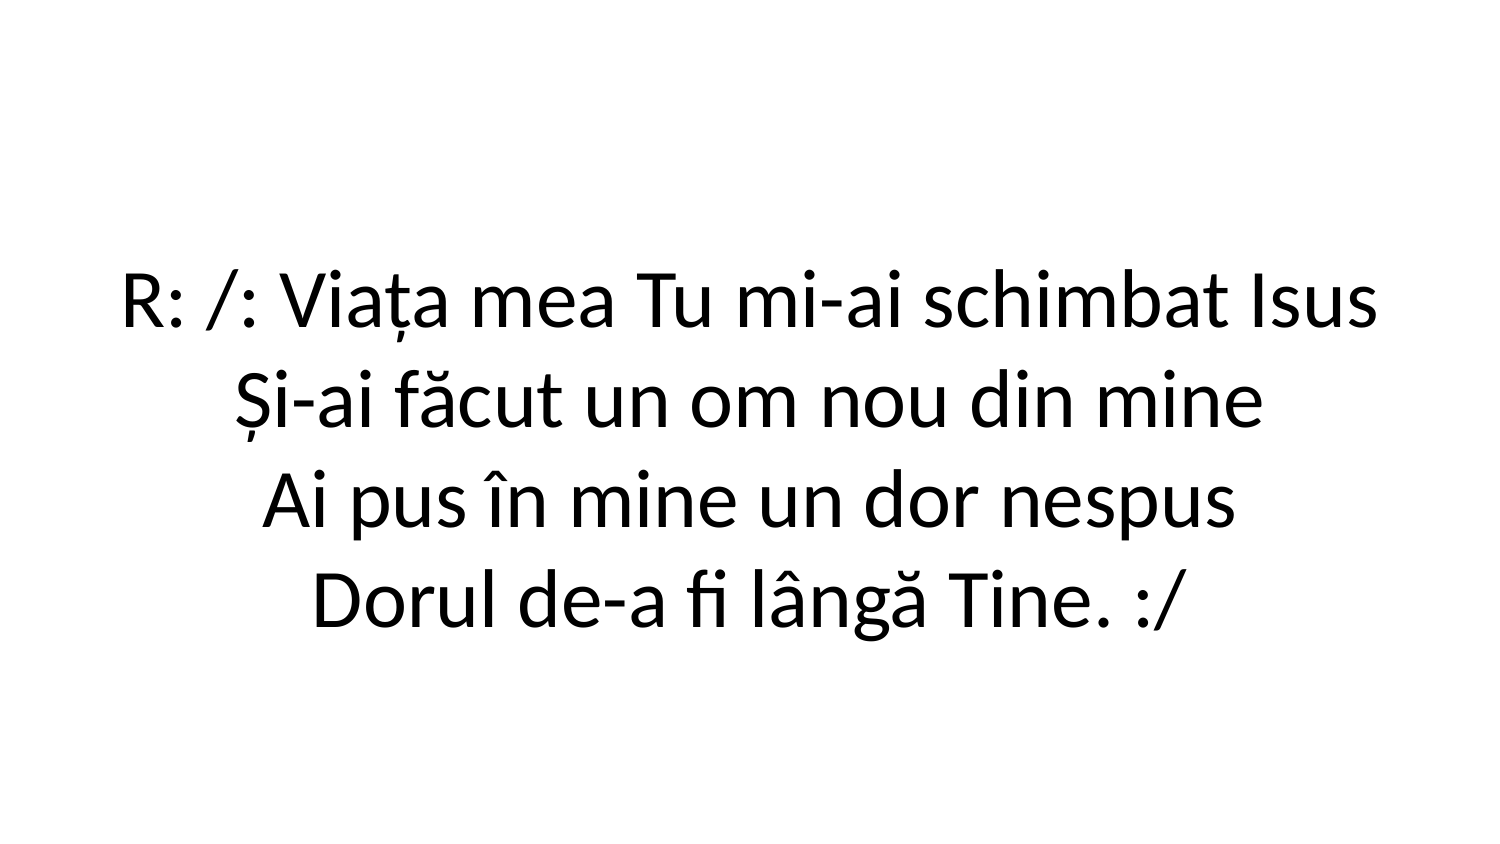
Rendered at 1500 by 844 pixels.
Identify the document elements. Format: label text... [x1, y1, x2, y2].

text_box R: /: Viața mea Tu mi-ai schimbat Isus Și-ai făcut un om nou din mine Ai pus în mine un dor nespus Dorul de-a fi lângă Tine. :/ [105, 192, 1395, 652]
